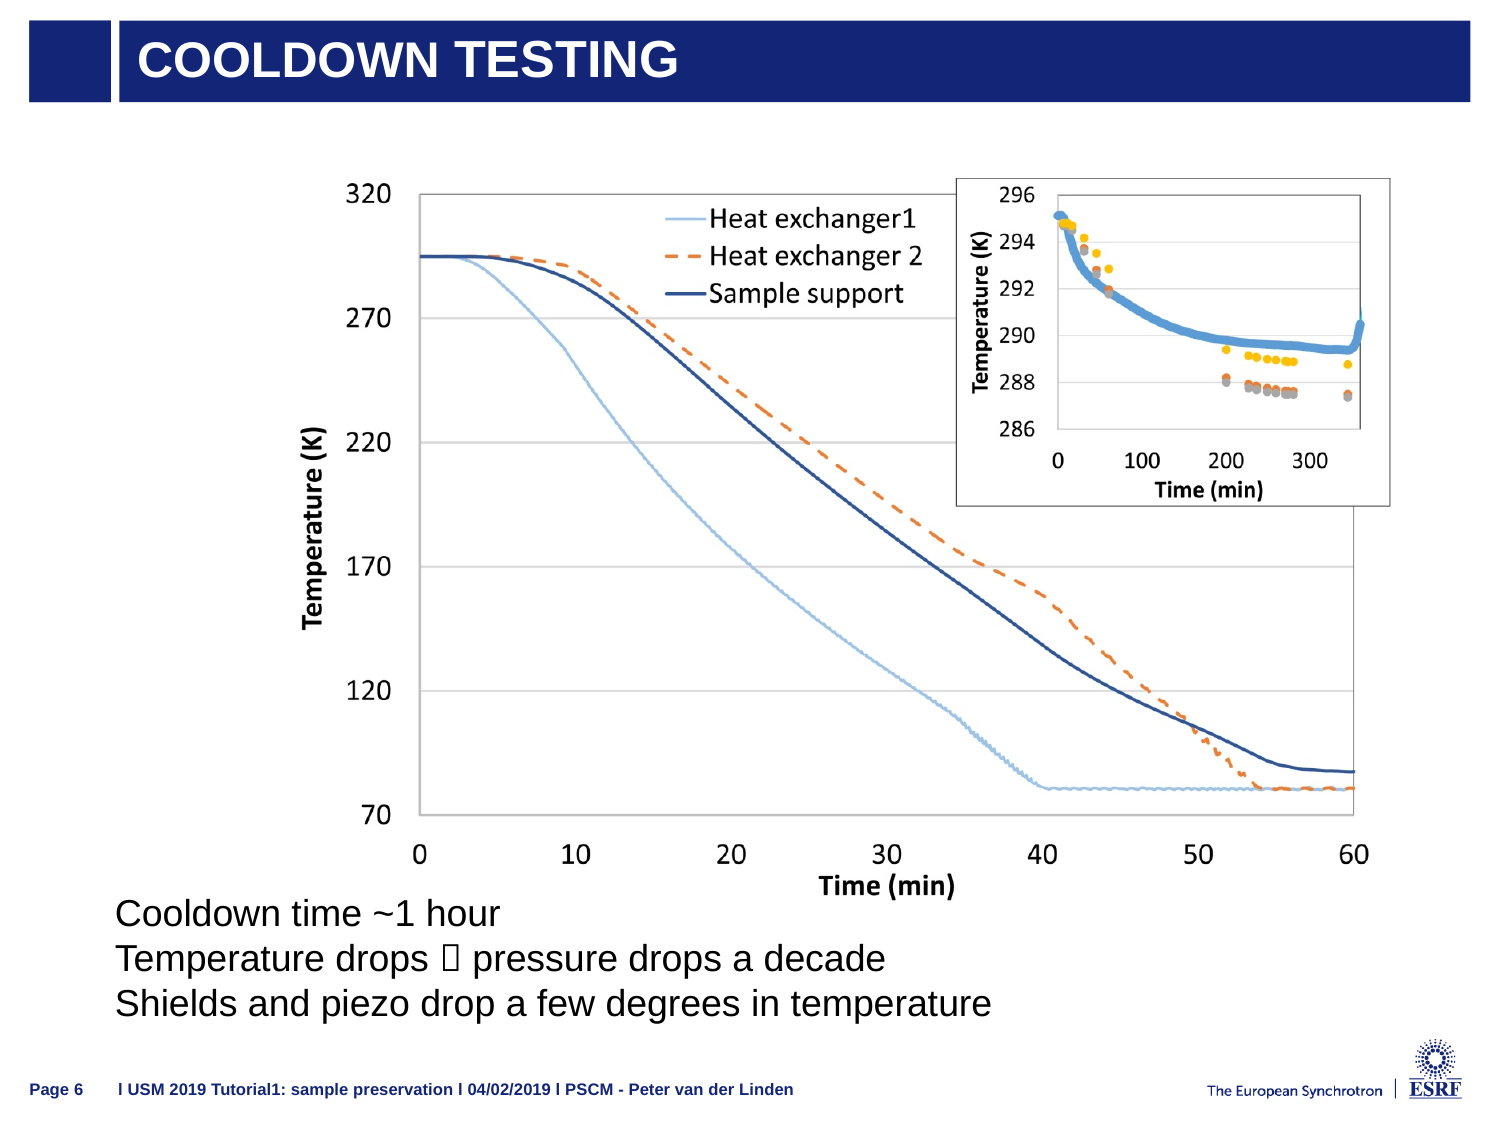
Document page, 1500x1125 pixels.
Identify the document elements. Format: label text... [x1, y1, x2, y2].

text_box Cooldown time ~1 hour Temperature drops  pressure drops a decade Shields and piezo drop a few degrees in temperature [100, 881, 1344, 1032]
title Cooldown testing [119, 20, 1471, 103]
slide_number Page 6 [29, 1063, 98, 1099]
picture [288, 178, 1406, 906]
picture [1175, 1018, 1500, 1125]
footer l USM 2019 Tutorial1: sample preservation l 04/02/2019 l PSCM - Peter van der Linden [118, 1063, 1122, 1099]
